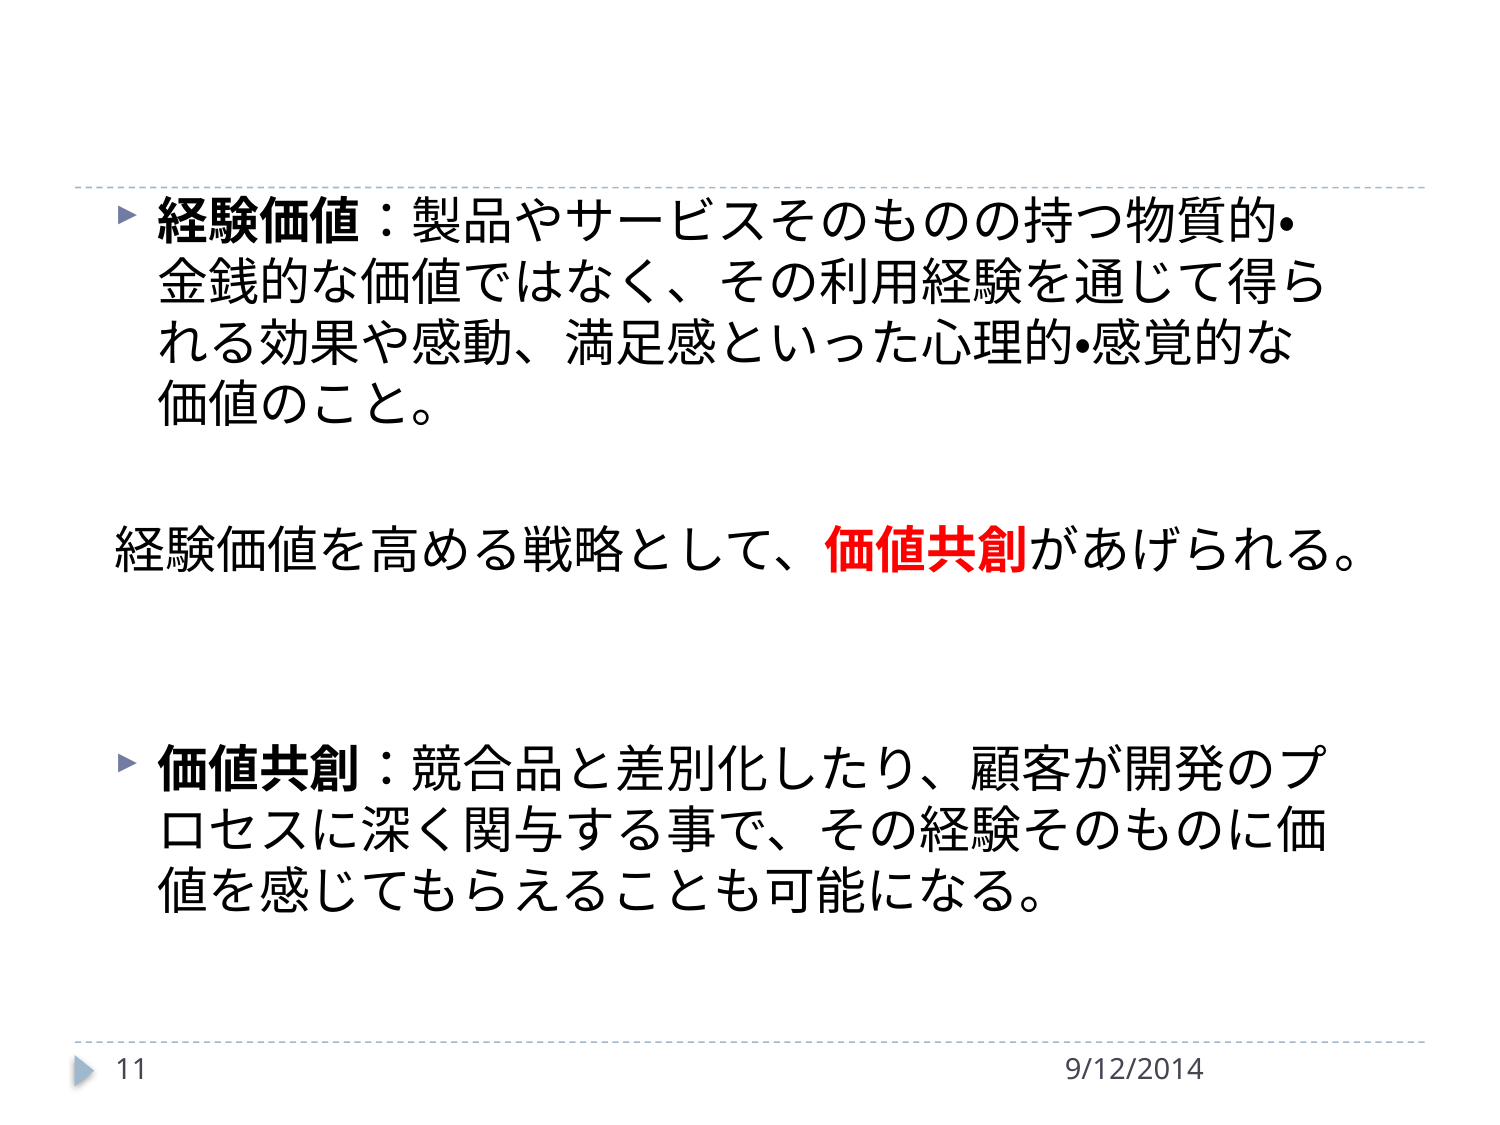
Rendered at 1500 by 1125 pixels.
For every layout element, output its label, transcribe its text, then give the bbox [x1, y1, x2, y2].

slide_number 11 [100, 1042, 426, 1103]
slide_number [1050, 1042, 1426, 1103]
list 経験価値：製品やサービスそのものの持つ物質的・金銭的な価値ではなく、その利用経験を通じて得られる効果や感動、満足感といった心理的・感覚的な価値のこと。 経験価値を高める戦略として、価値共創があげられる。 価値共創：競合品と差別化したり、顧客が開発のプロセスに深く関与する事で、その経験そのものに価値を感じてもらえることも可能になる。 [99, 181, 1354, 974]
